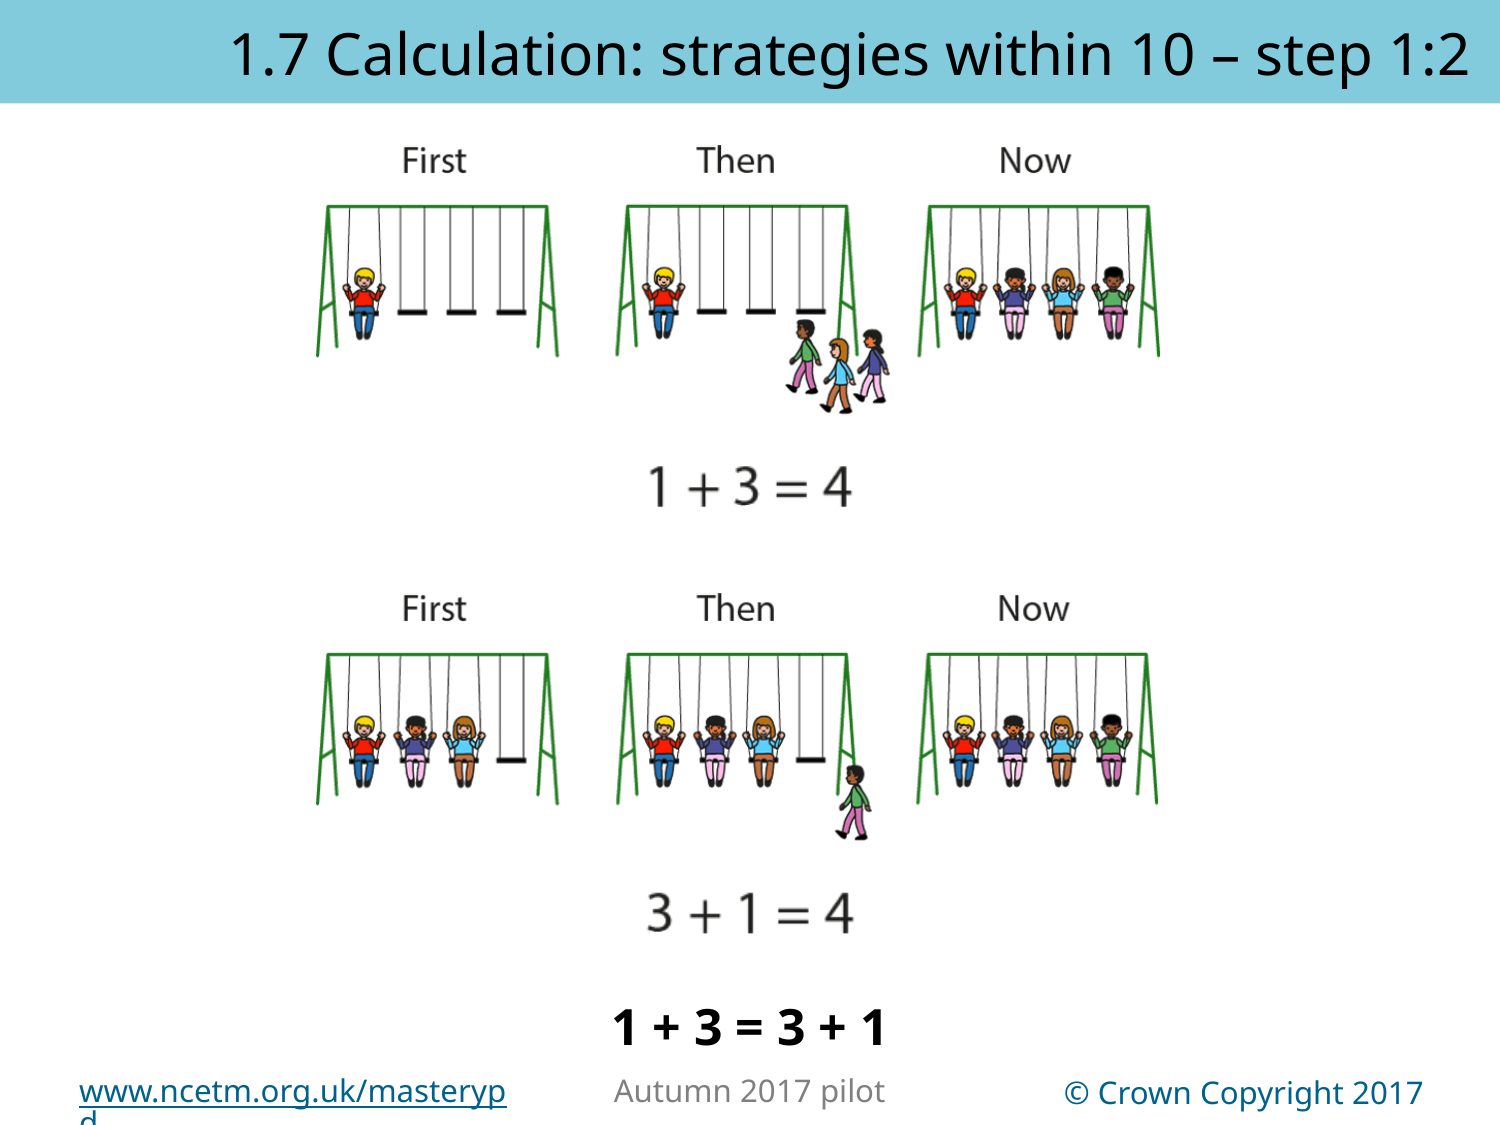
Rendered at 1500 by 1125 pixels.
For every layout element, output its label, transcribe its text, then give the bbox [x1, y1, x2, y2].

picture [316, 141, 570, 383]
list 1.7 Calculation: strategies within 10 – step 1:2 [0, 0, 1500, 104]
picture [906, 585, 1176, 823]
picture [619, 444, 881, 527]
picture [631, 869, 904, 940]
picture [607, 588, 885, 846]
text_box 1 + 3 = 3 + 1 [427, 987, 1073, 1063]
picture [316, 588, 570, 831]
picture [599, 141, 1184, 421]
